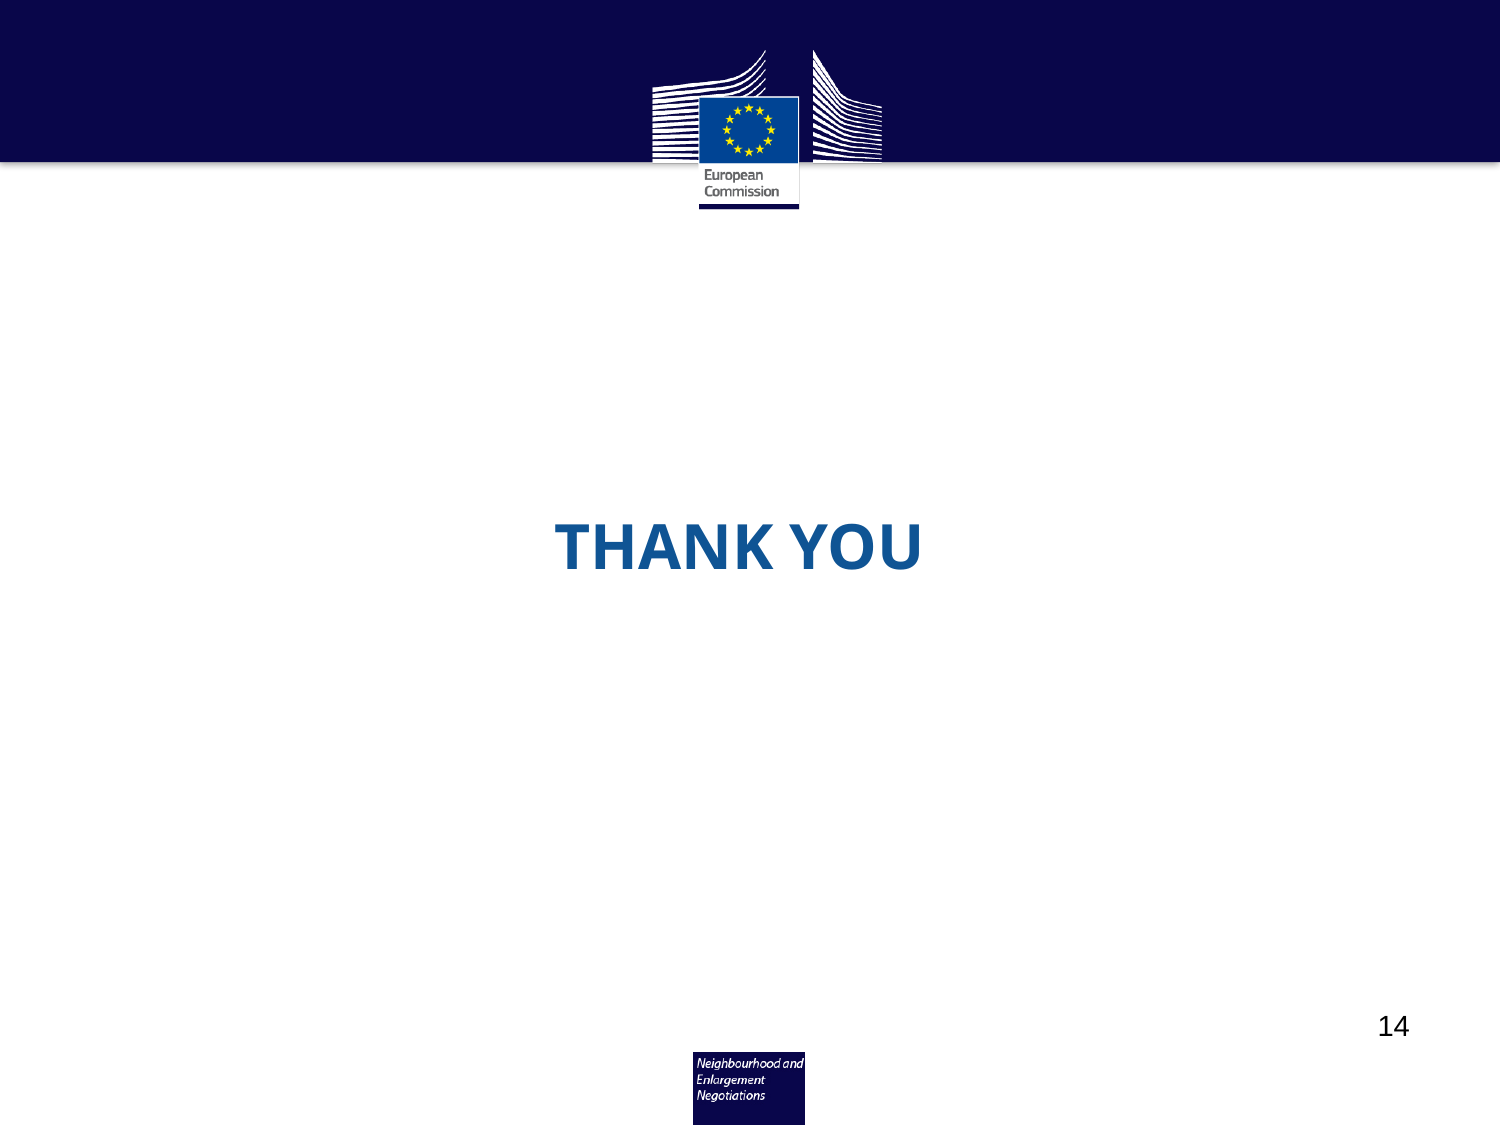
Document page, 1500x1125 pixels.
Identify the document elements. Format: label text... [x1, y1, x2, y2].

picture [693, 1052, 805, 1125]
slide_number 14 [1074, 999, 1426, 1078]
title THANK YOU [72, 467, 1423, 622]
picture [615, 50, 882, 255]
